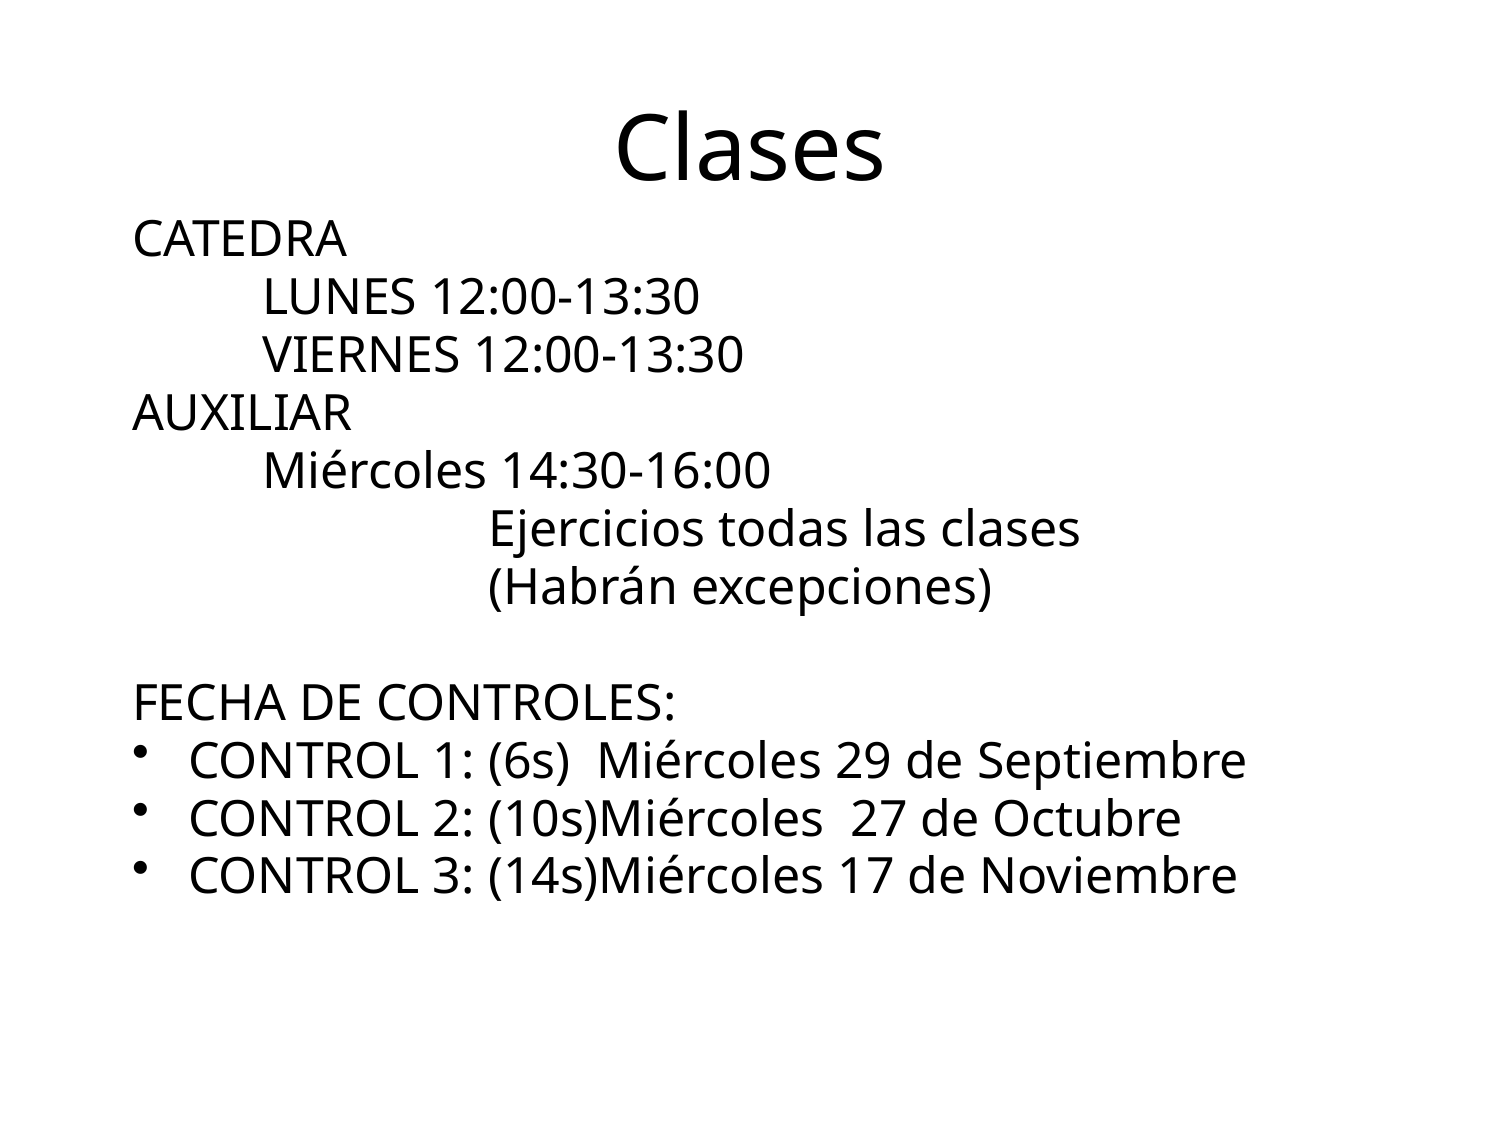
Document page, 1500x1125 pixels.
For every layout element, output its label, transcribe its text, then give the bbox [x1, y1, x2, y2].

list CATEDRA LUNES 12:00-13:30 VIERNES 12:00-13:30 AUXILIAR Miércoles 14:30-16:00 Ejercicios todas las clases (Habrán excepciones) FECHA DE CONTROLES: CONTROL 1: (6s) Miércoles 29 de Septiembre CONTROL 2: (10s)Miércoles 27 de Octubre CONTROL 3: (14s)Miércoles 17 de Noviembre [116, 210, 1393, 1027]
title Clases [112, 49, 1388, 238]
